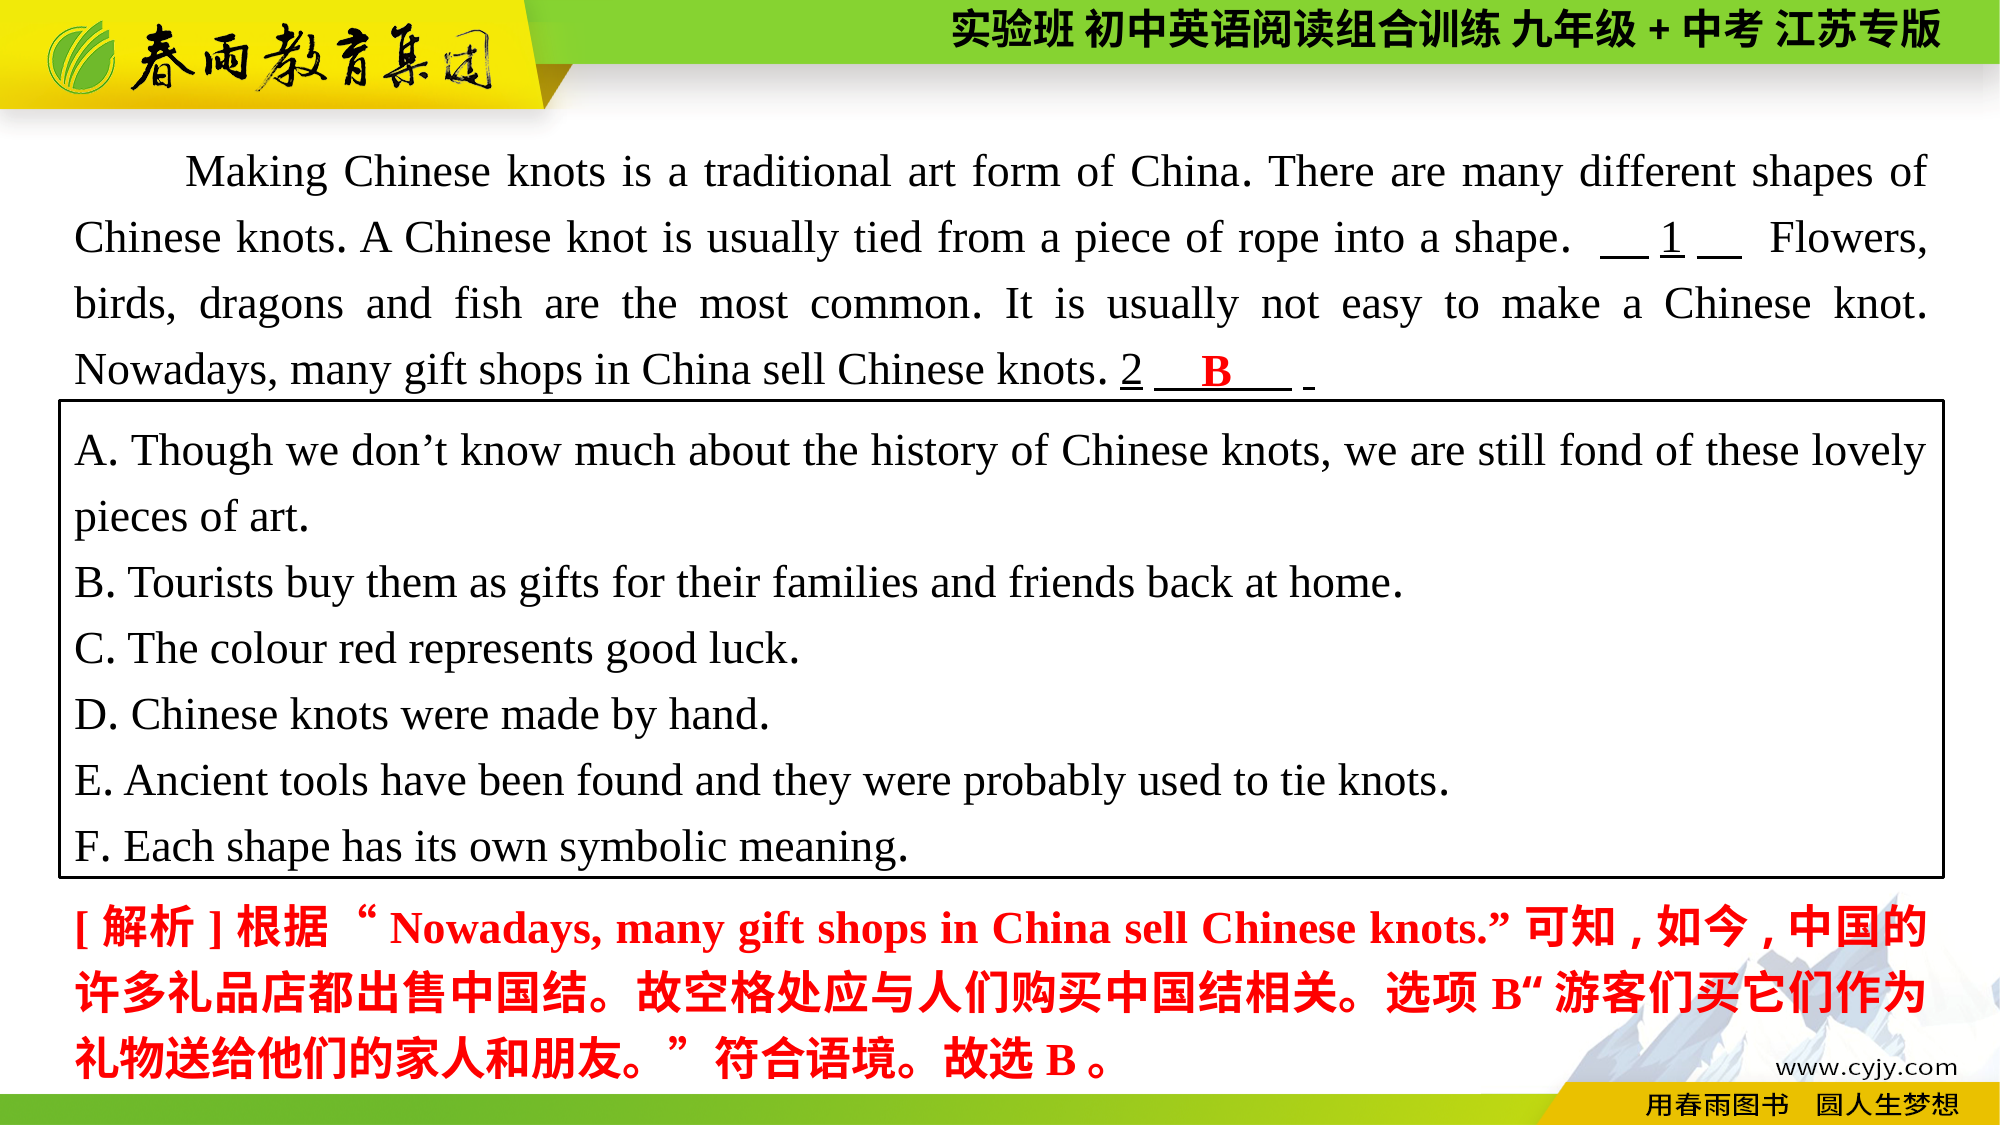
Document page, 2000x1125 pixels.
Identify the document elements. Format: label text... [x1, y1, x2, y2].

picture [0, 0, 2000, 1125]
text_box B [1186, 321, 1247, 403]
text_box [解析]根据“Nowadays, many gift shops in China sell Chinese knots.”可知,如今,中国的许多礼品店都出售中国结。故空格处应与人们购买中国结相关。选项B“游客们买它们作为礼物送给他们的家人和朋友。”符合语境。故选B。 [59, 879, 1944, 1093]
text_box A. Though we don’t know much about the history of Chinese knots, we are still fond of these lovely pieces of art. B. Tourists buy them as gifts for their families and friends back at home. C. The colour red represents good luck. D. Chinese knots were made by hand. E. Ancient tools have been found and they were probably used to tie knots. F. Each shape has its own symbolic meaning. [59, 400, 1944, 878]
list Making Chinese knots is a traditional art form of China. There are many different shapes of Chinese knots. A Chinese knot is usually tied from a piece of rope into a shape. 1 Flowers, birds, dragons and fish are the most common. It is usually not easy to make a Chinese knot. Nowadays, many gift shops in China sell Chinese knots. 2 . [59, 122, 1944, 400]
